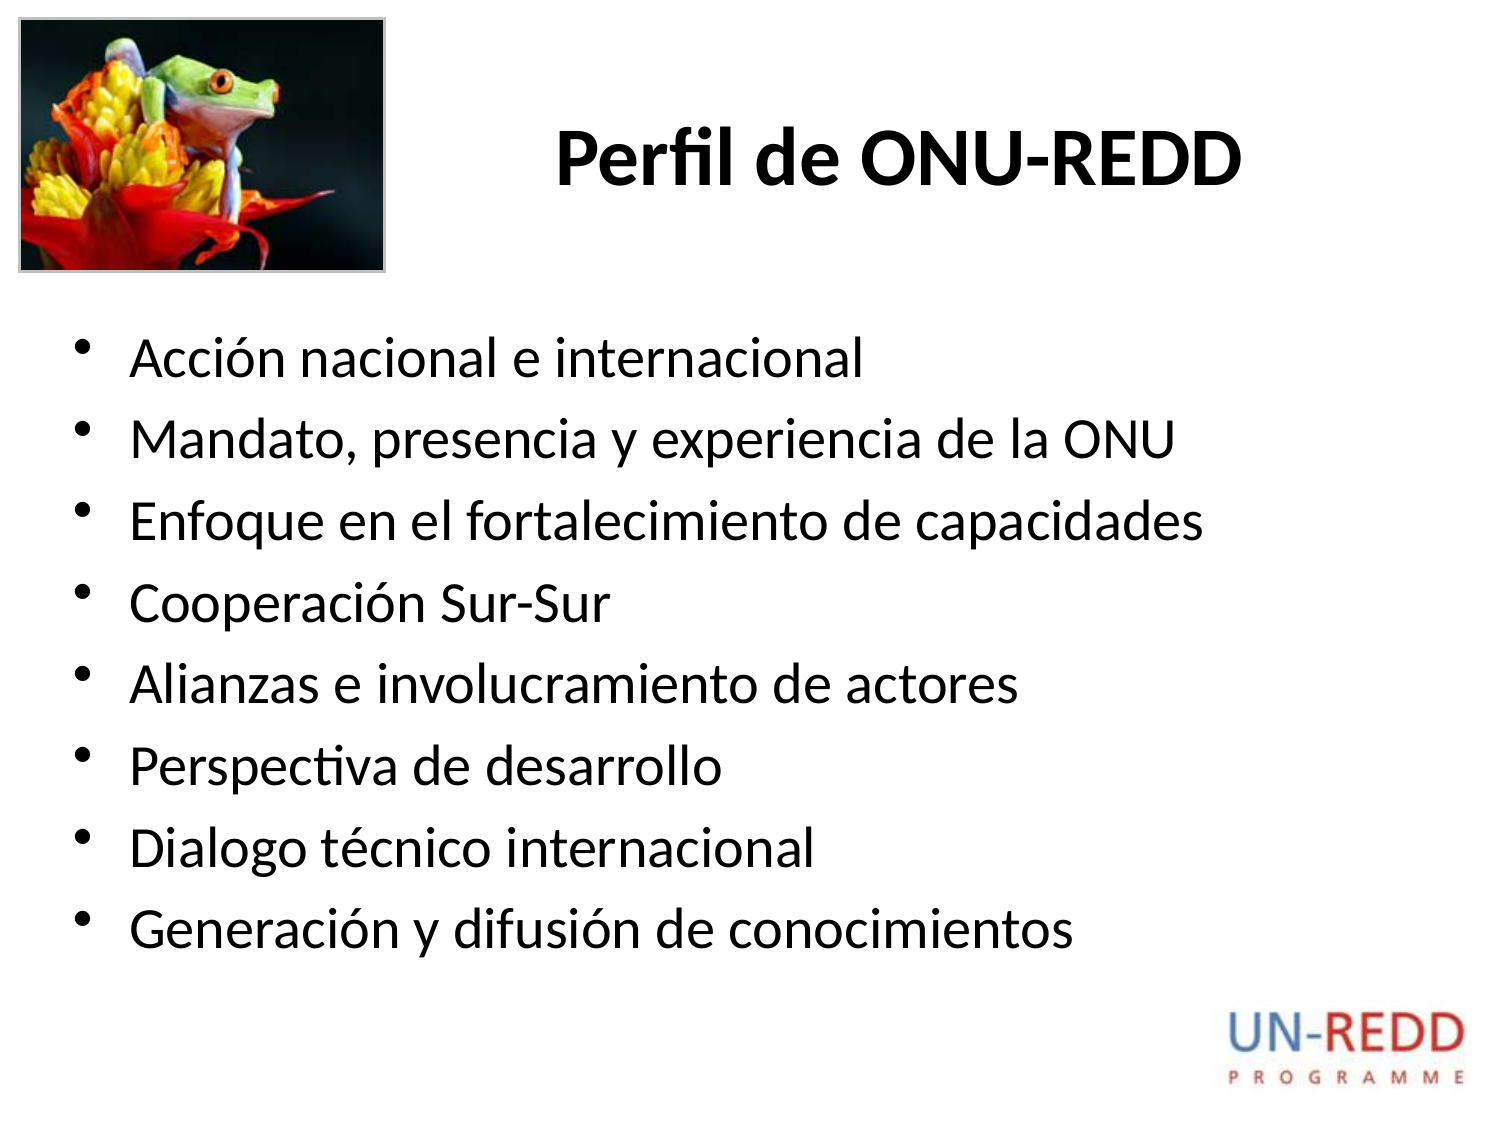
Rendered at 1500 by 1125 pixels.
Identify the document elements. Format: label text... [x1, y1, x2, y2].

picture [21, 20, 383, 270]
list Acción nacional e internacional Mandato, presencia y experiencia de la ONU Enfoque en el fortalecimiento de capacidades Cooperación Sur-Sur Alianzas e involucramiento de actores Perspectiva de desarrollo Dialogo técnico internacional Generación y difusión de conocimientos [57, 310, 1500, 1125]
title Perfil de ONU-REDD [400, 37, 1399, 267]
